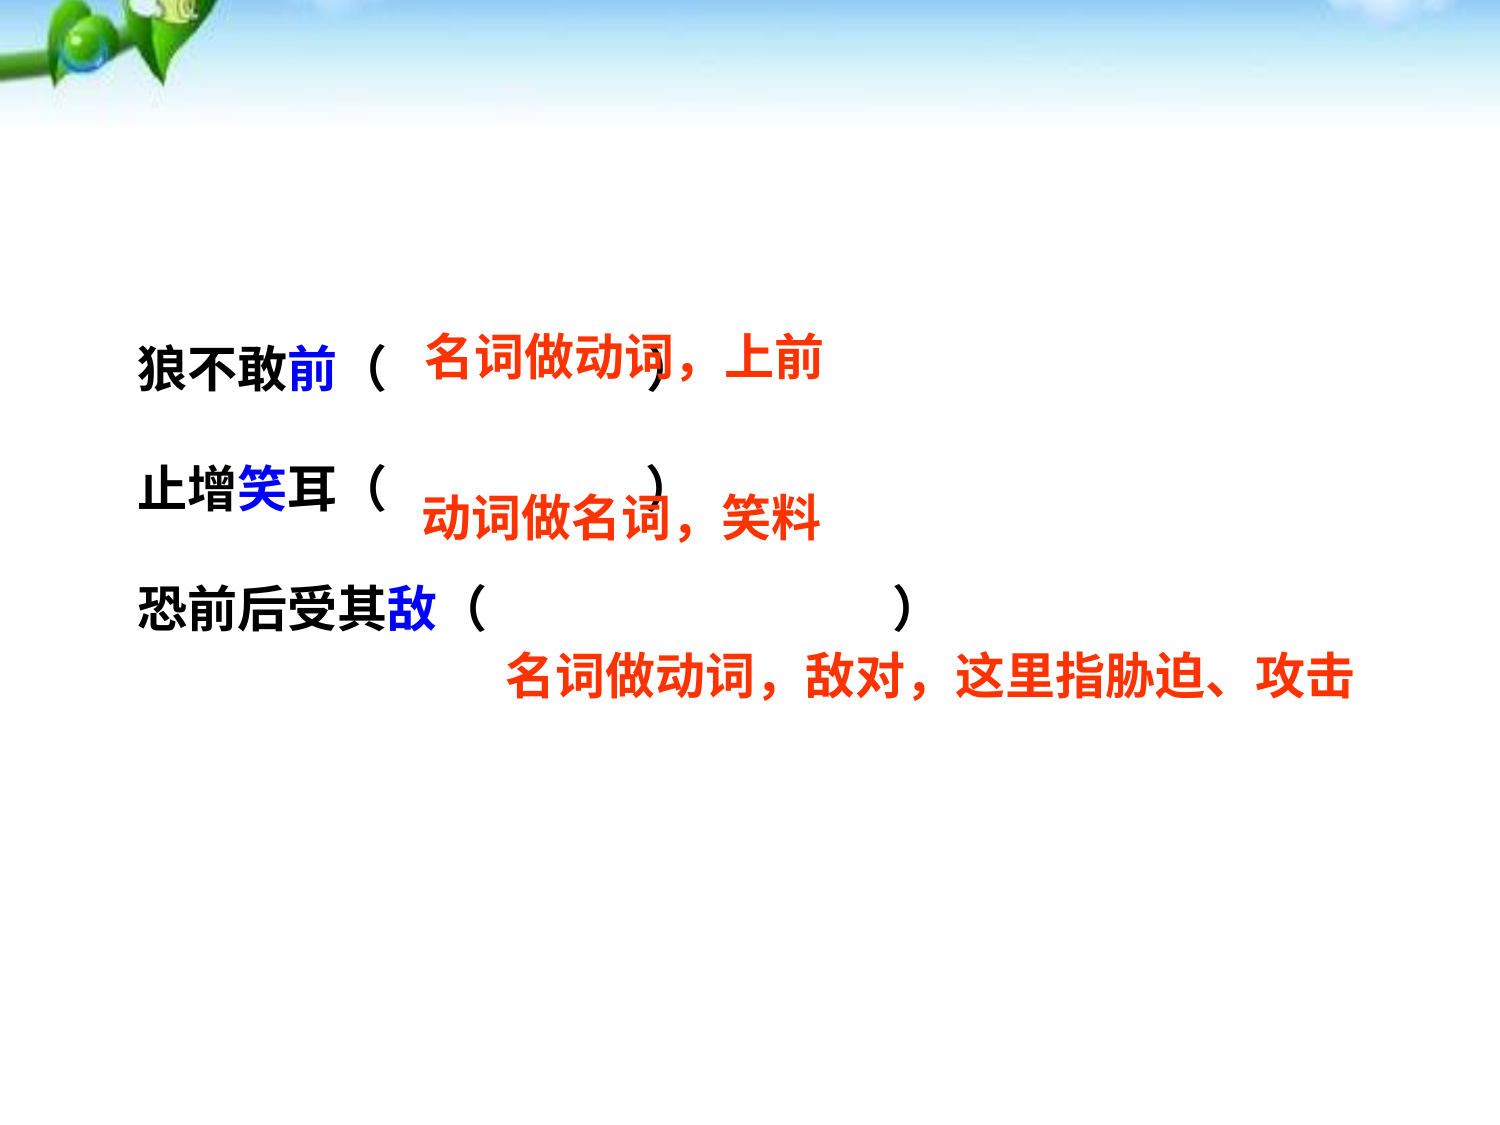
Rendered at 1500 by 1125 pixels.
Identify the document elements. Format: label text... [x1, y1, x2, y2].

text_box 名词做动词，上前 [409, 317, 879, 393]
picture [0, 0, 1500, 1125]
text_box 名词做动词，敌对，这里指胁迫、攻击 [491, 637, 1425, 712]
text_box 狼不敢前（ ） 止增笑耳（ ） 恐前后受其敌（ ） [122, 270, 1479, 645]
text_box 动词做名词，笑料 [407, 479, 936, 554]
